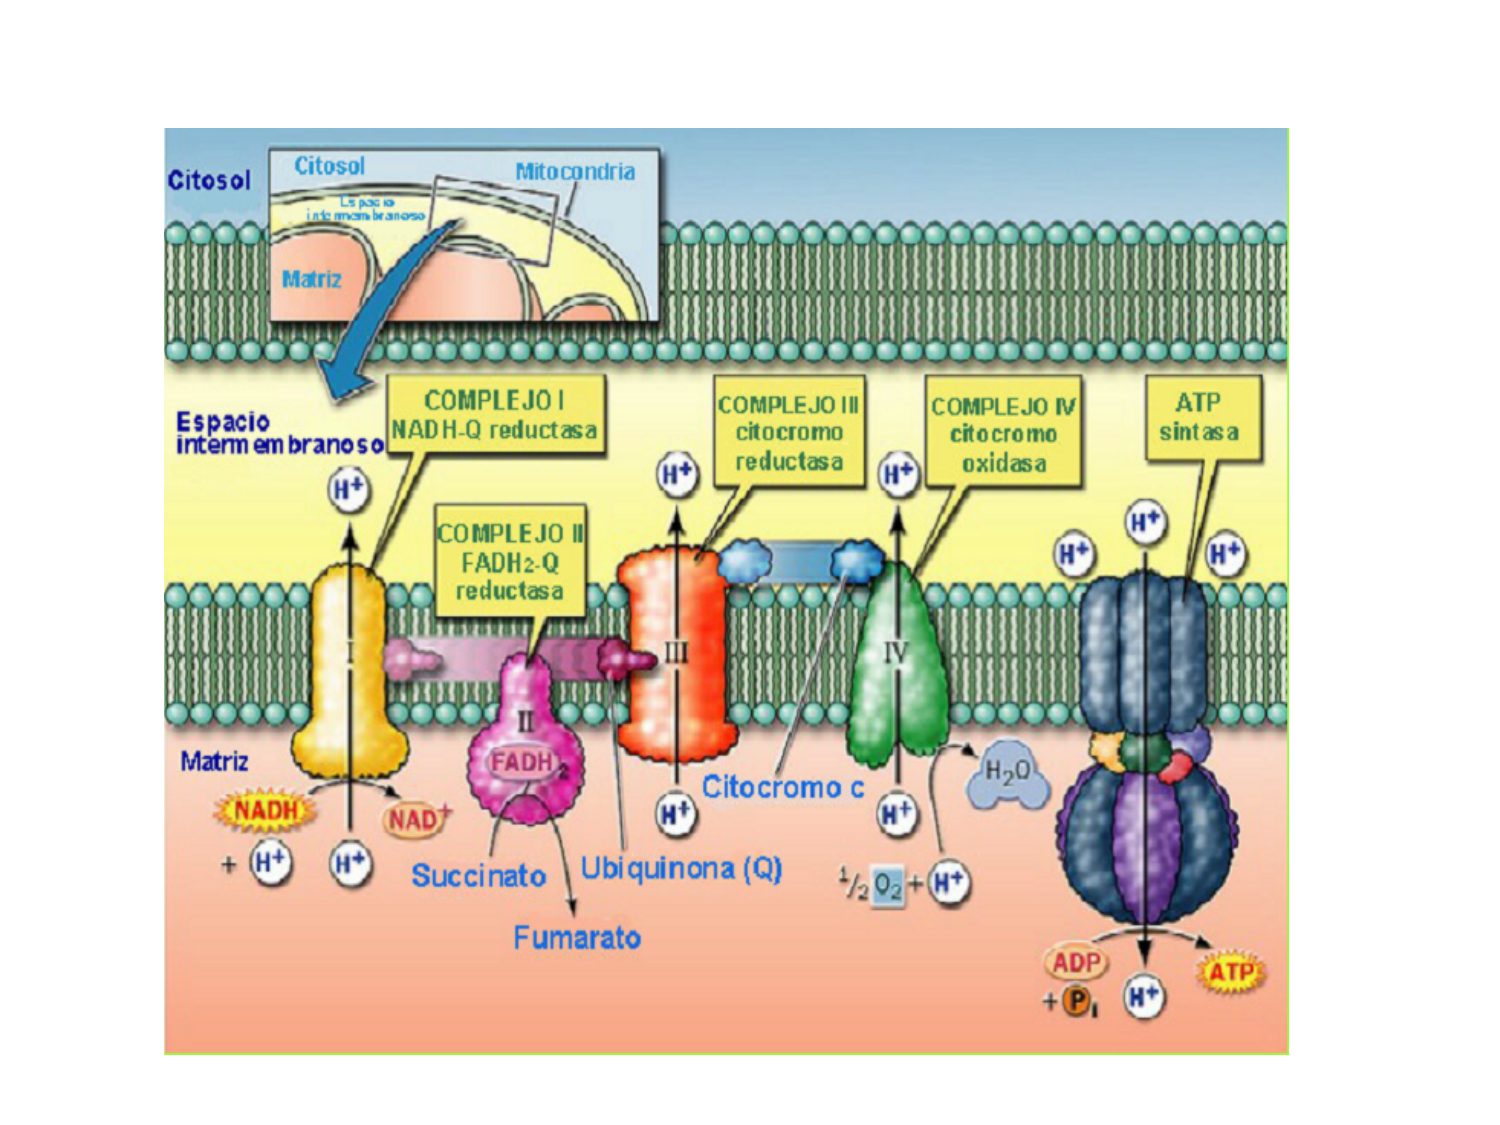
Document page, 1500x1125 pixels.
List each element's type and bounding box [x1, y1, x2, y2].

list [163, 128, 1290, 1055]
